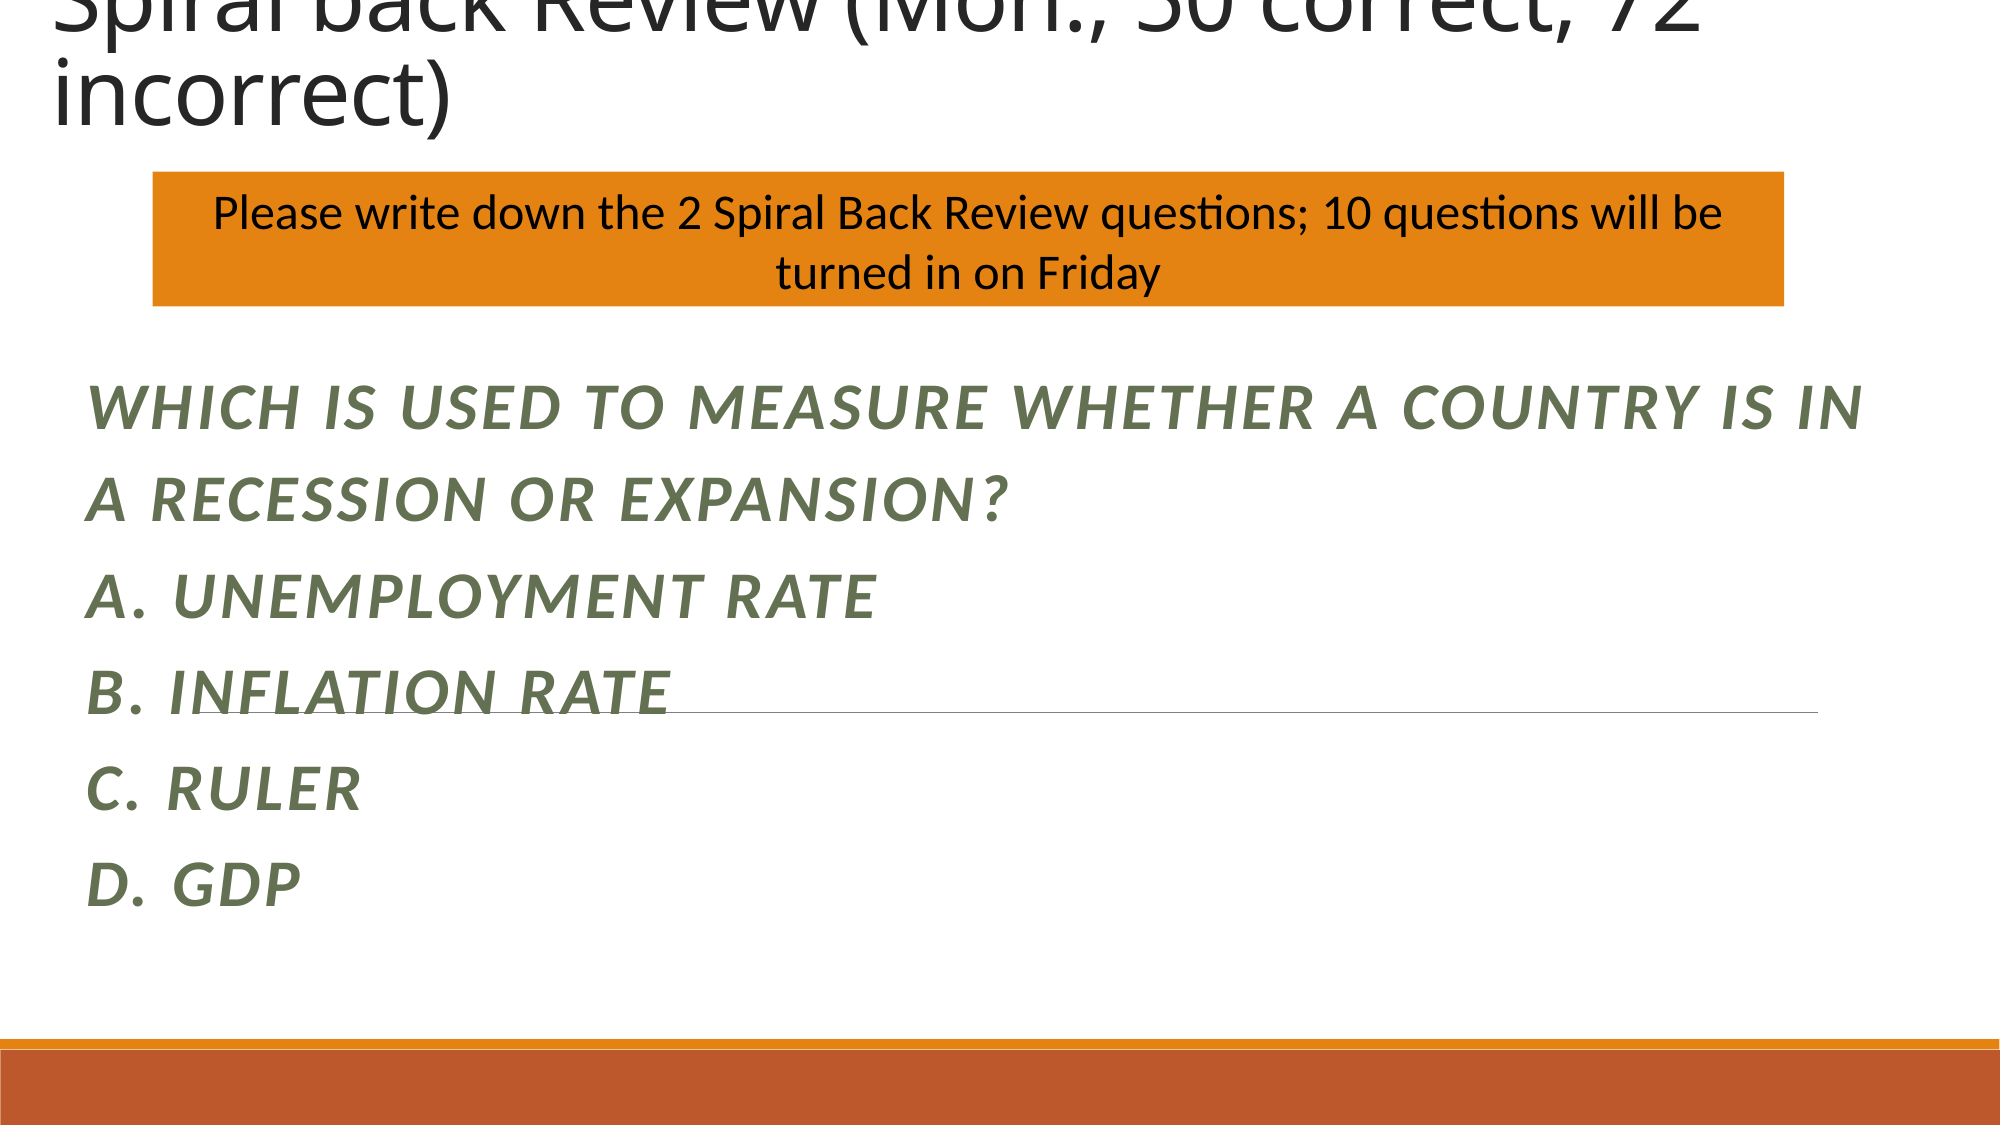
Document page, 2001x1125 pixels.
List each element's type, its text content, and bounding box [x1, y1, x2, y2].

title Spiral back Review (Mon., 50 correct, 72 incorrect) [36, 0, 1900, 152]
text_box Which is used to measure whether a country is in a recession or expansion? A. unemployment rate B. inflation rate C. ruler D. GDP [71, 343, 1941, 1125]
text_box Please write down the 2 Spiral Back Review questions; 10 questions will be turned in on Friday [152, 171, 1785, 307]
